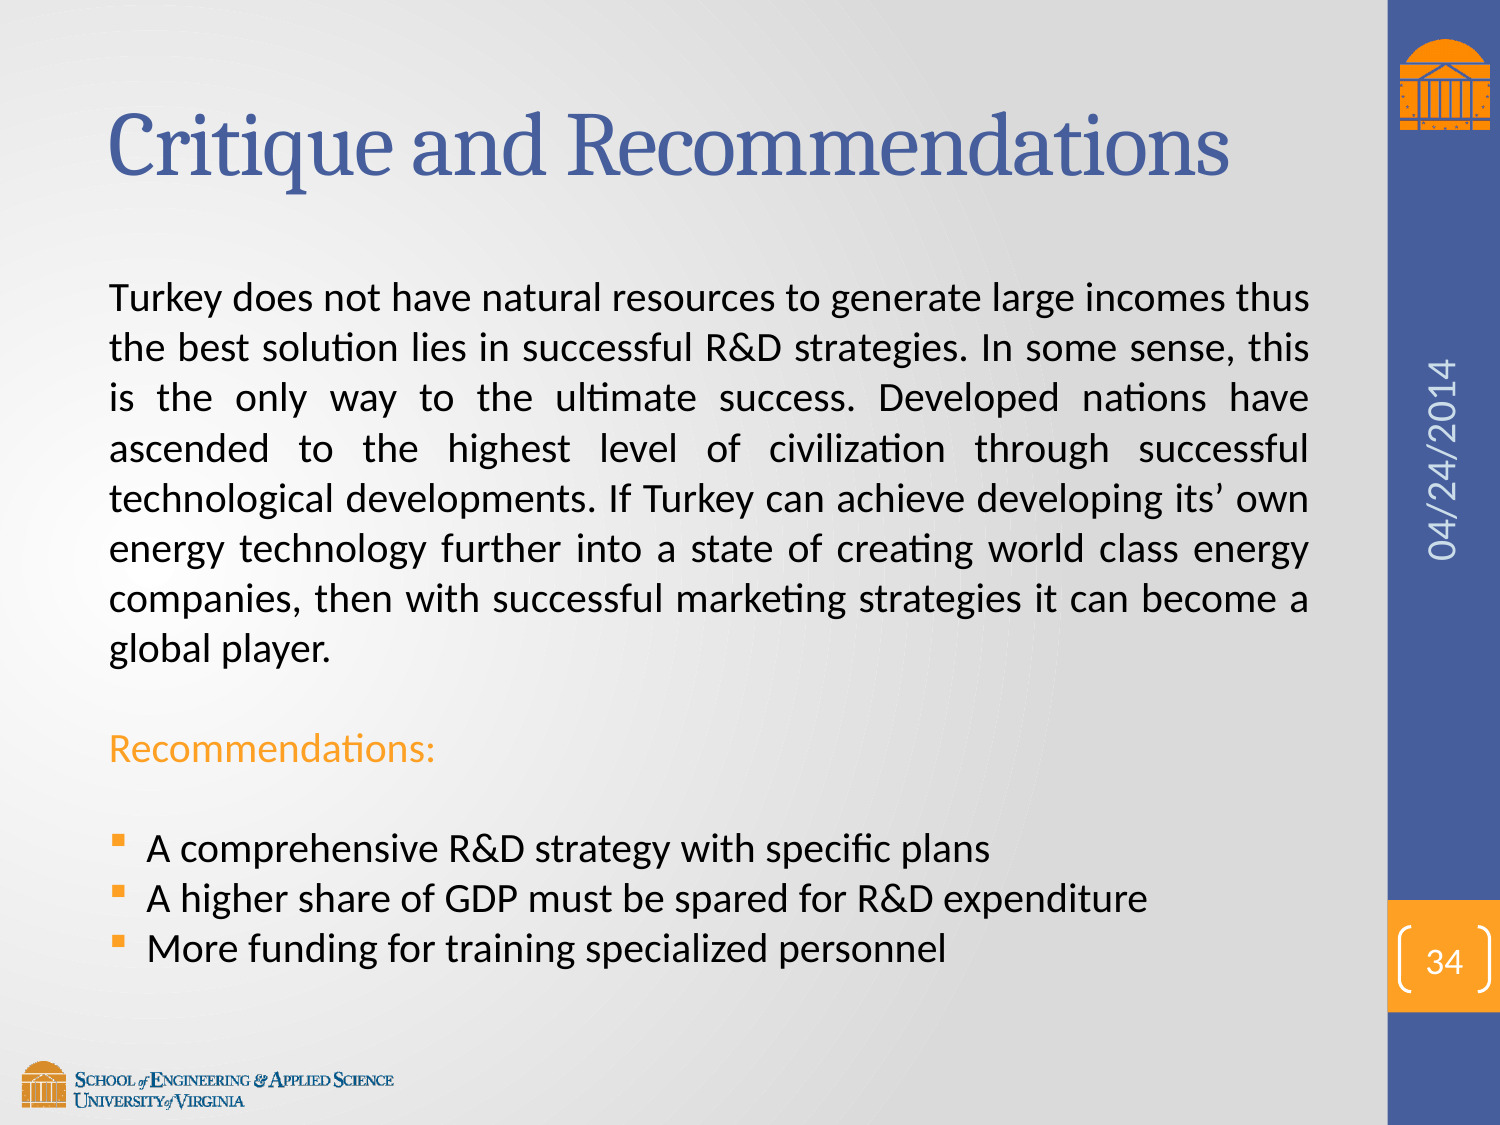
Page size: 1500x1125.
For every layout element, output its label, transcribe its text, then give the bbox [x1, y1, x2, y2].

list Turkey does not have natural resources to generate large incomes thus the best solution lies in successful R&D strategies. In some sense, this is the only way to the ultimate success. Developed nations have ascended to the highest level of civilization through successful technological developments. If Turkey can achieve developing its’ own energy technology further into a state of creating world class energy companies, then with successful marketing strategies it can become a global player. Recommendations: A comprehensive R&D strategy with specific plans A higher share of GDP must be spared for R&D expenditure More funding for training specialized personnel [75, 262, 1325, 1050]
slide_number 34 [1397, 925, 1492, 994]
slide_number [1408, 317, 1469, 577]
title Critique and Recommendations [75, 45, 1325, 233]
picture [1400, 39, 1490, 130]
picture [21, 1061, 394, 1110]
